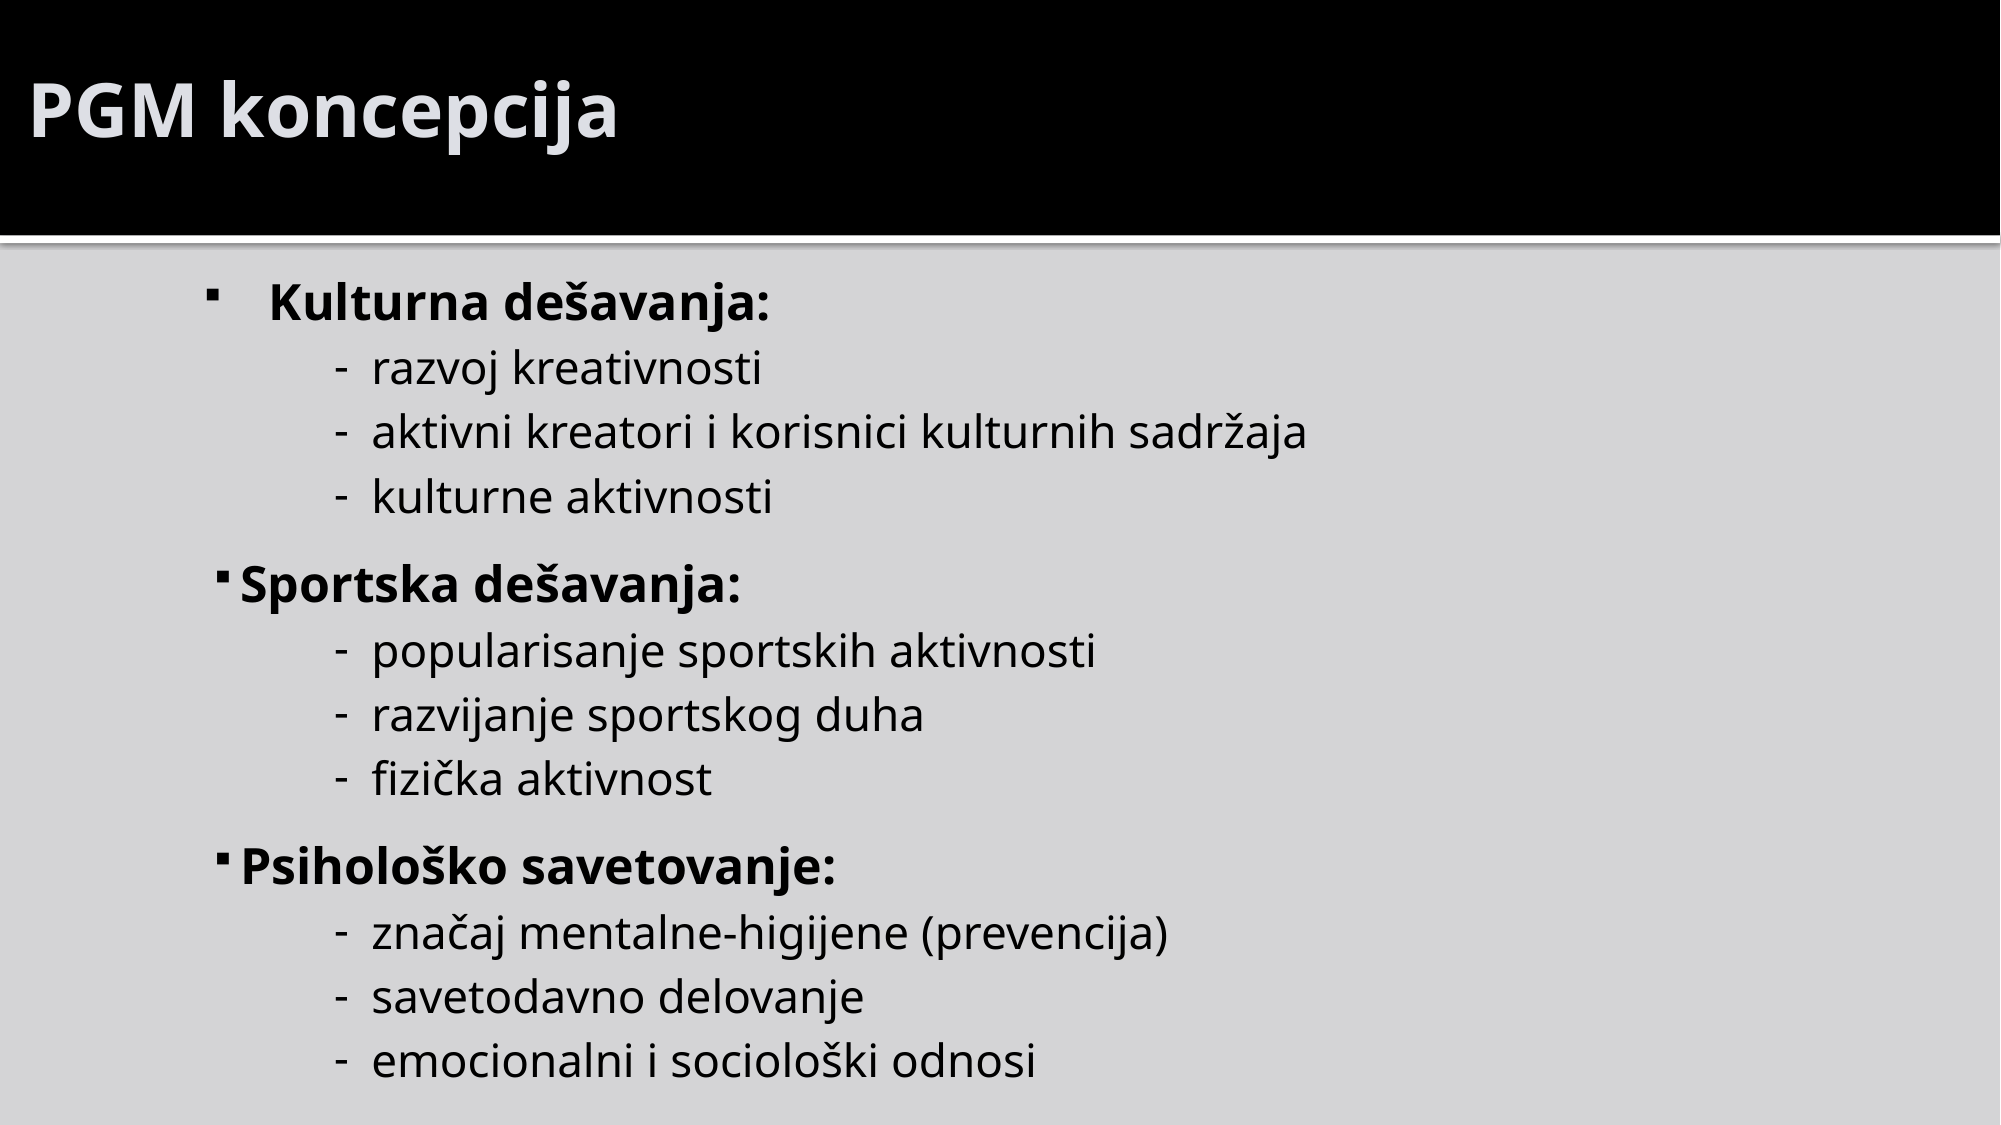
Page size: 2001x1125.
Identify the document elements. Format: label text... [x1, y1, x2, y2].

list Kulturna dešavanja: razvoj kreativnosti aktivni kreatori i korisnici kulturnih sadržaja kulturne aktivnosti Sportska dešavanja: popularisanje sportskih aktivnosti razvijanje sportskog duha fizička aktivnost Psihološko savetovanje: značaj mentalne-higijene (prevencija) savetodavno delovanje emocionalni i sociološki odnosi [174, 224, 1725, 1125]
text_box PGM koncepcija [12, 62, 1663, 200]
